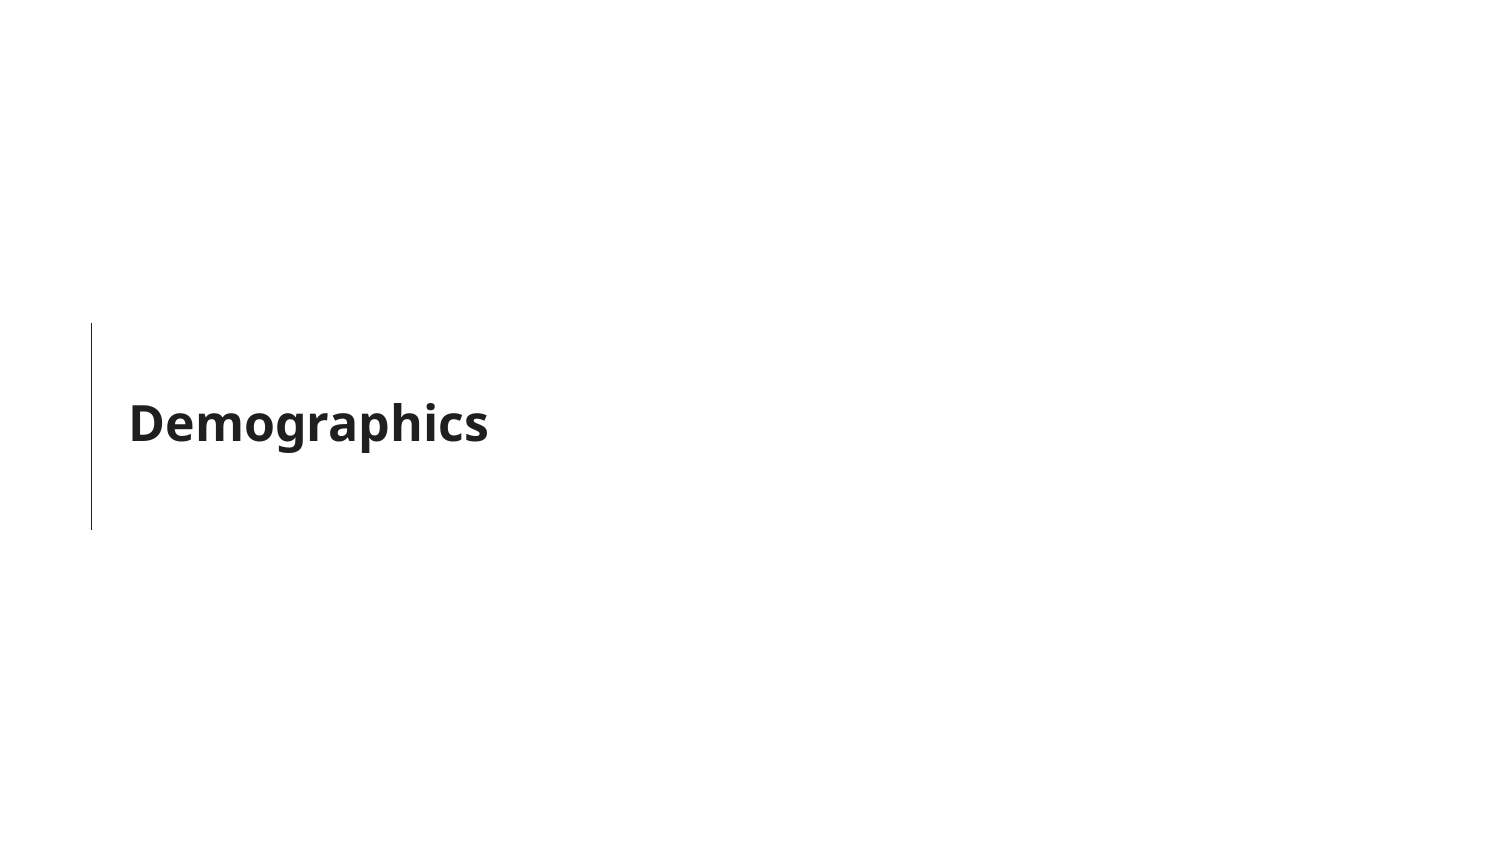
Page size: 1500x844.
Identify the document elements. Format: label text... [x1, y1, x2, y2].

title Demographics [128, 368, 945, 475]
